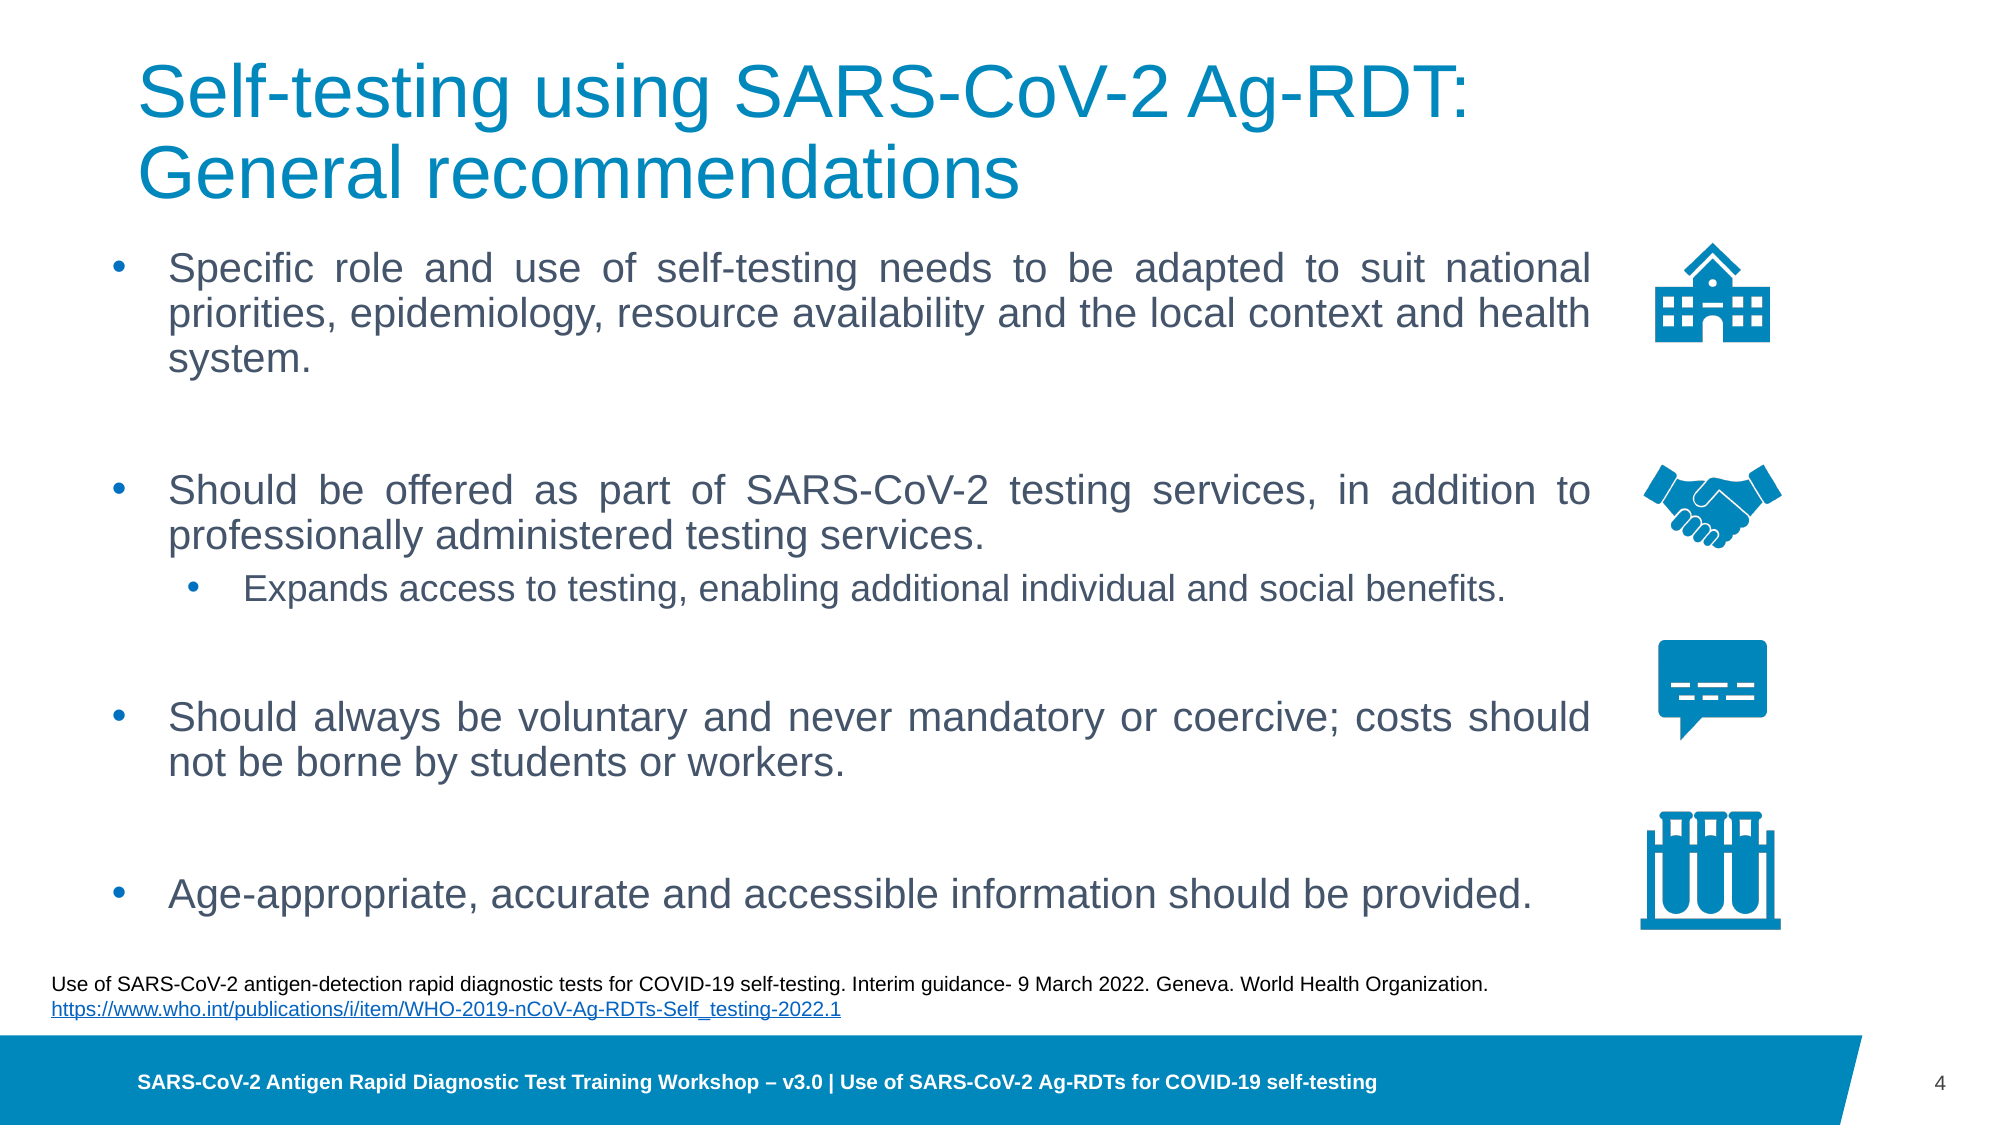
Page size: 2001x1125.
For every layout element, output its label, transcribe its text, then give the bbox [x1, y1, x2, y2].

picture [1636, 614, 1788, 765]
footer SARS-CoV-2 Antigen Rapid Diagnostic Test Training Workshop – v3.0 | Use of SARS-CoV-2 Ag-RDTs for COVID-19 self-testing [137, 1039, 1392, 1122]
slide_number 4 [1862, 1035, 1947, 1125]
text_box Use of SARS-CoV-2 antigen-detection rapid diagnostic tests for COVID-19 self-testing. Interim guidance- 9 March 2022. Geneva. World Health Organization. https://www.who.int/publications/i/item/WHO-2019-nCoV-Ag-RDTs-Self_testing-2022.1 [36, 962, 1778, 1053]
list Specific role and use of self-testing needs to be adapted to suit national priorities, epidemiology, resource availability and the local context and health system. Should be offered as part of SARS-CoV-2 testing services, in addition to professionally administered testing services. Expands access to testing, enabling additional individual and social benefits. Should always be voluntary and never mandatory or coercive; costs should not be borne by students or workers. Age-appropriate, accurate and accessible information should be provided. [96, 239, 1608, 625]
picture [1636, 431, 1788, 582]
title Self-testing using SARS-CoV-2 Ag-RDT: General recommendations [137, 59, 1863, 215]
picture [1635, 795, 1786, 946]
picture [1636, 217, 1788, 368]
